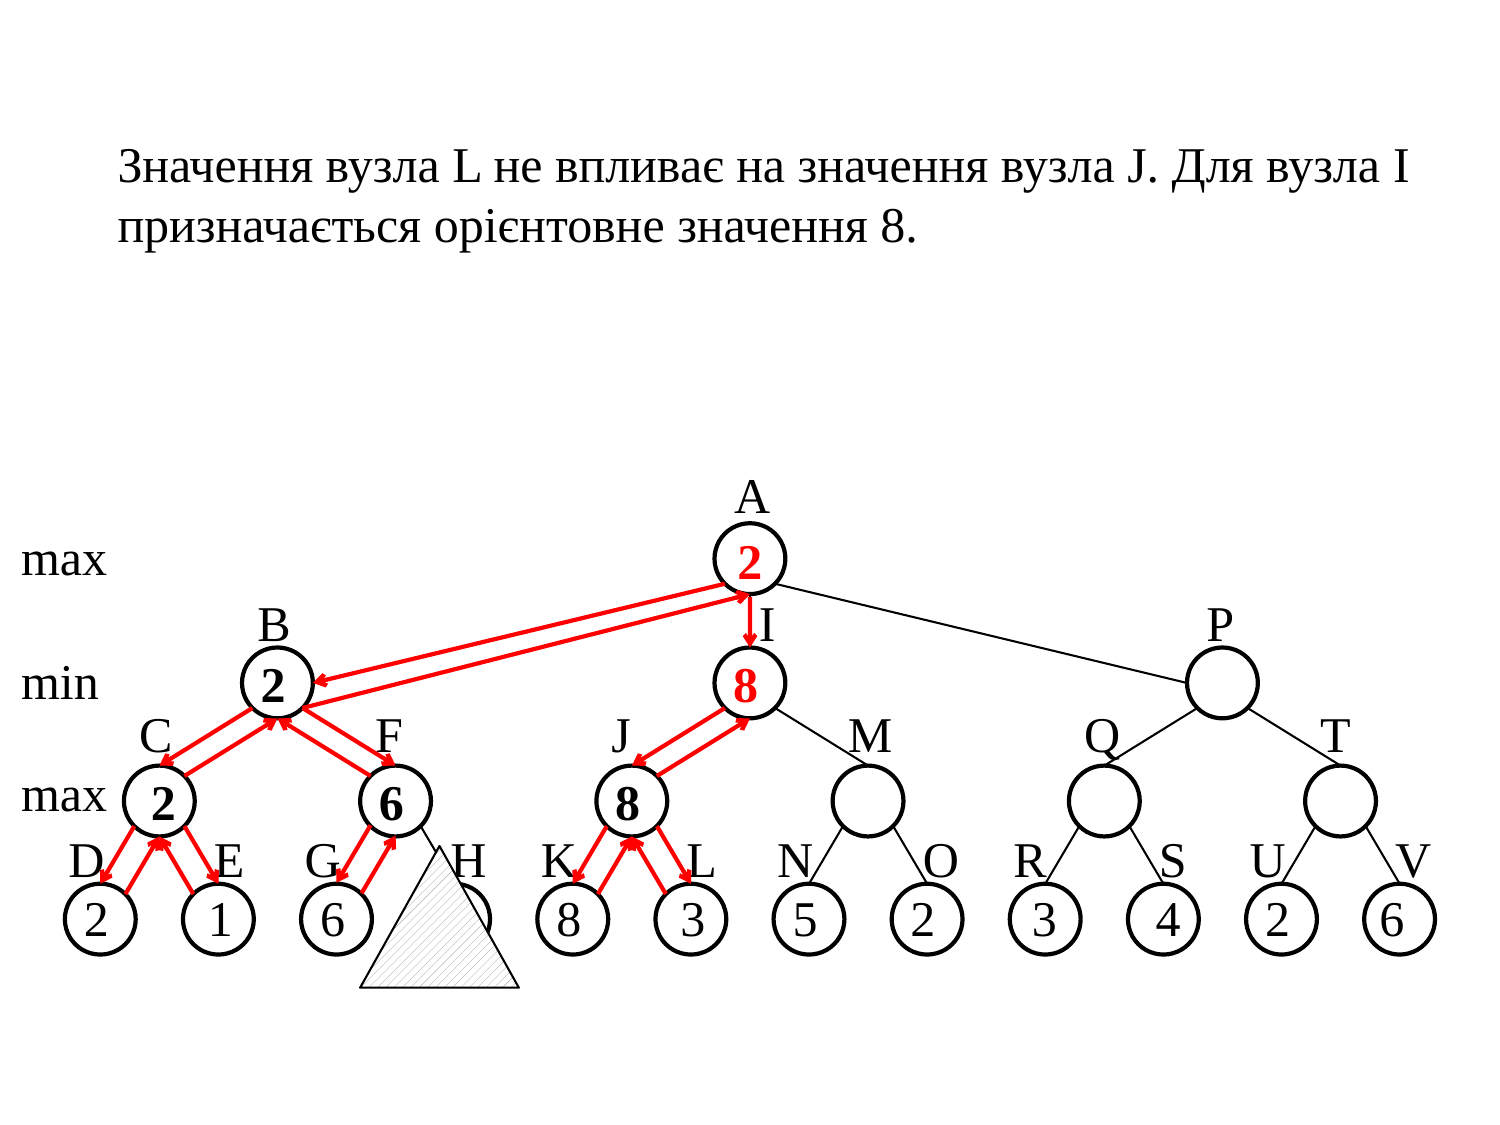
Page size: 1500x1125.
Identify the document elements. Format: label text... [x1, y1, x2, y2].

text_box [5, 455, 1448, 988]
list Значення вузла L не впливає на значення вузла J. Для вузла I призначається орієнтовне значення 8. [0, 125, 1459, 433]
